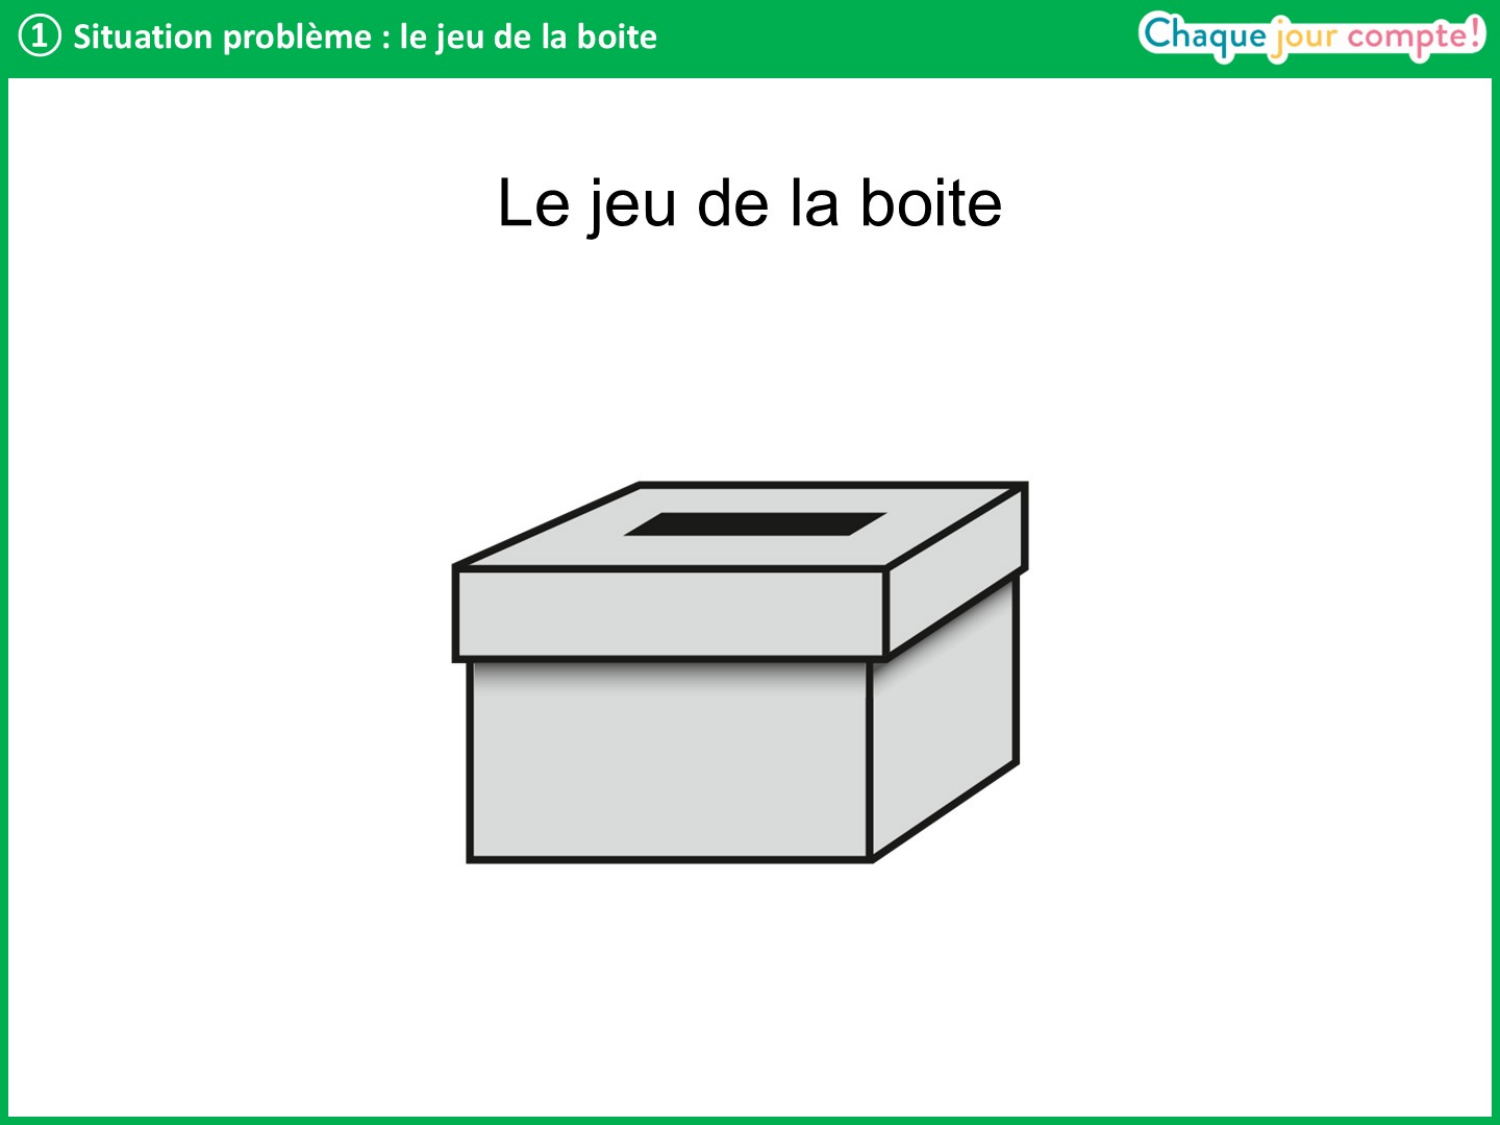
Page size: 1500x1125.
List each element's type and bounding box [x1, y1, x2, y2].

list [0, 0, 1500, 1125]
